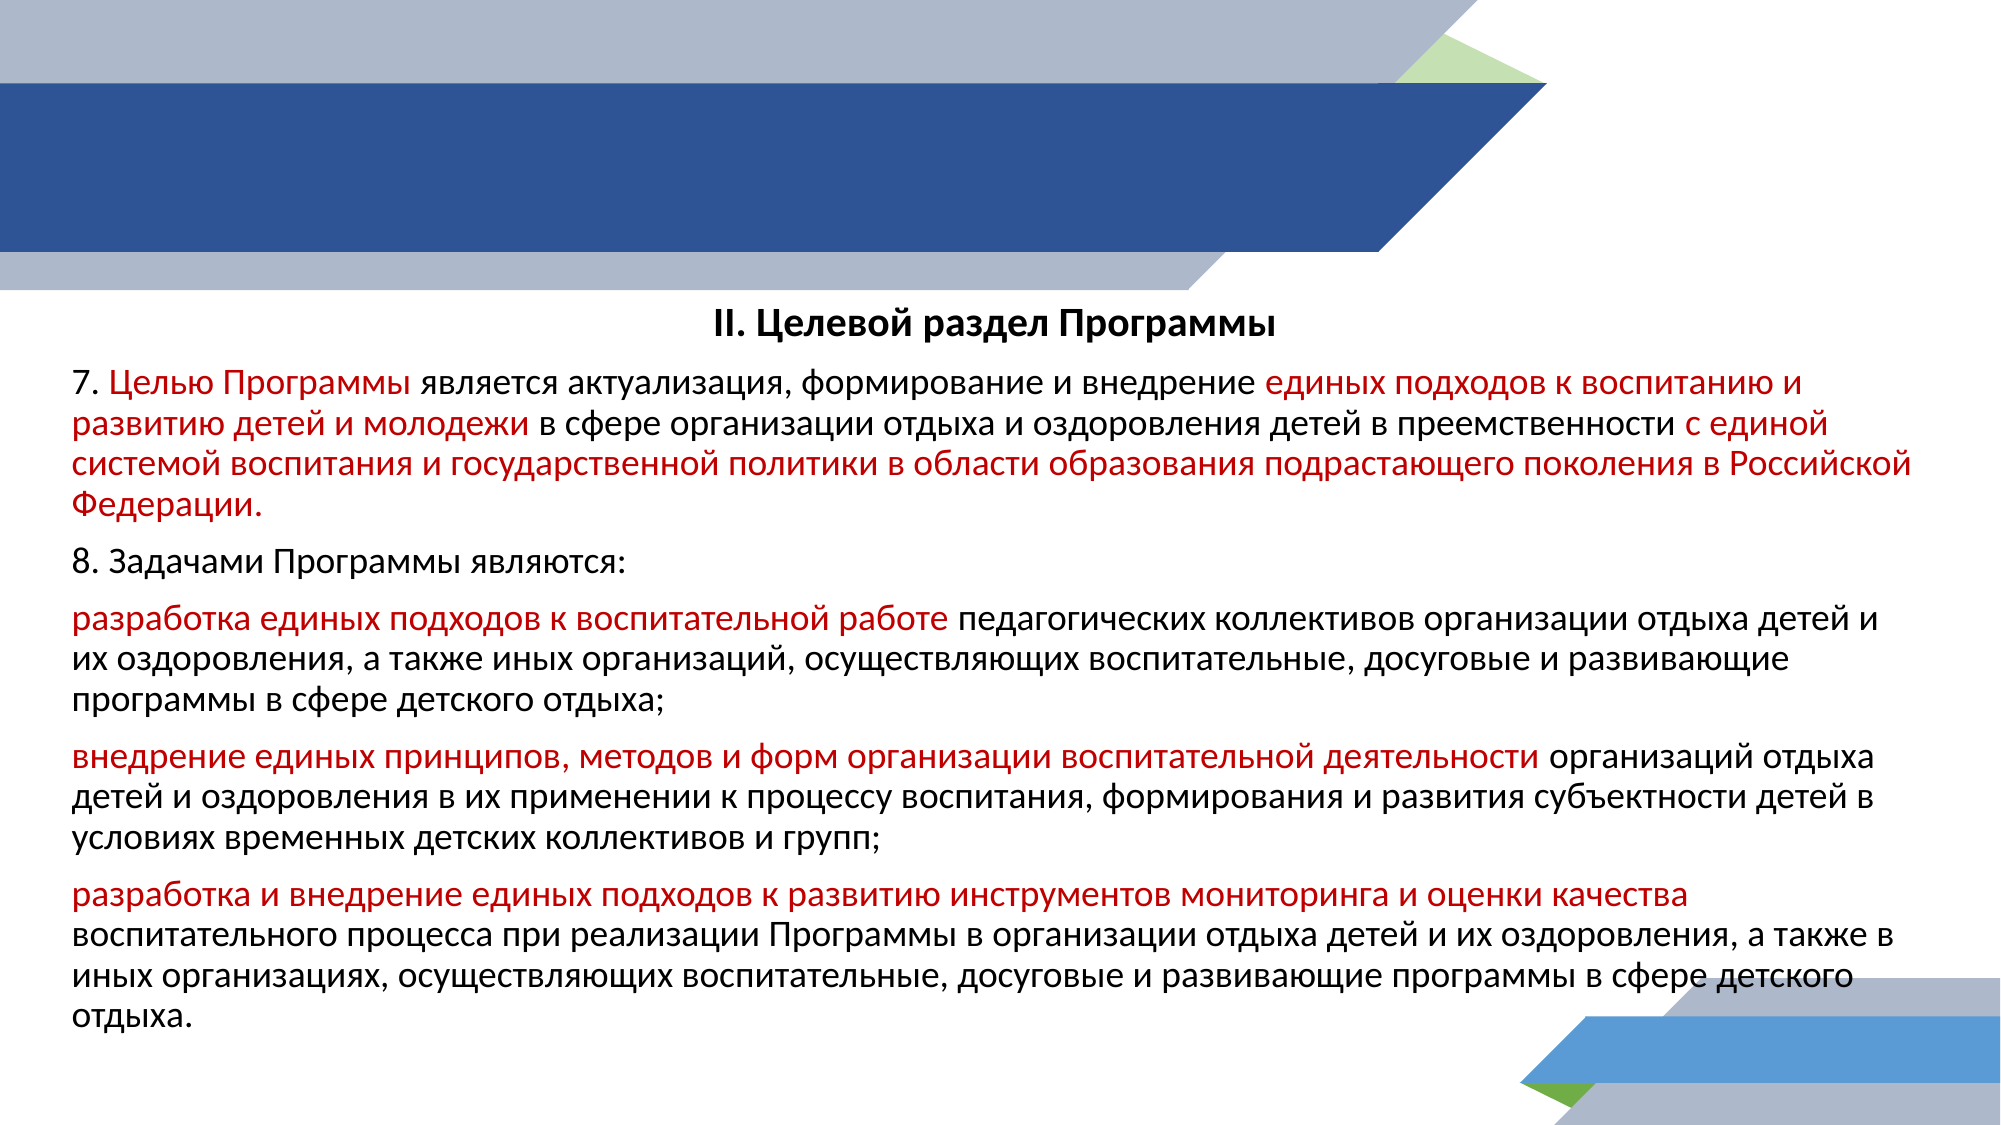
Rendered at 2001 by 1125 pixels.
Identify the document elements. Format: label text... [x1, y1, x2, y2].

list II. Целевой раздел Программы 7. Целью Программы является актуализация, формирование и внедрение единых подходов к воспитанию и развитию детей и молодежи в сфере организации отдыха и оздоровления детей в преемственности с единой системой воспитания и государственной политики в области образования подрастающего поколения в Российской Федерации. 8. Задачами Программы являются: разработка единых подходов к воспитательной работе педагогических коллективов организации отдыха детей и их оздоровления, а также иных организаций, осуществляющих воспитательные, досуговые и развивающие программы в сфере детского отдыха; внедрение единых принципов, методов и форм организации воспитательной деятельности организаций отдыха детей и оздоровления в их применении к процессу воспитания, формирования и развития субъектности детей в условиях временных детских коллективов и групп; разработка и внедрение единых подходов к развитию инструментов мониторинга и оценки качества воспитательного процесса при реализации Программы в организации отдыха детей и их оздоровления, а также в иных организациях, осуществляющих воспитательные, досуговые и развивающие программы в сфере детского отдыха. [34, 285, 1934, 1091]
